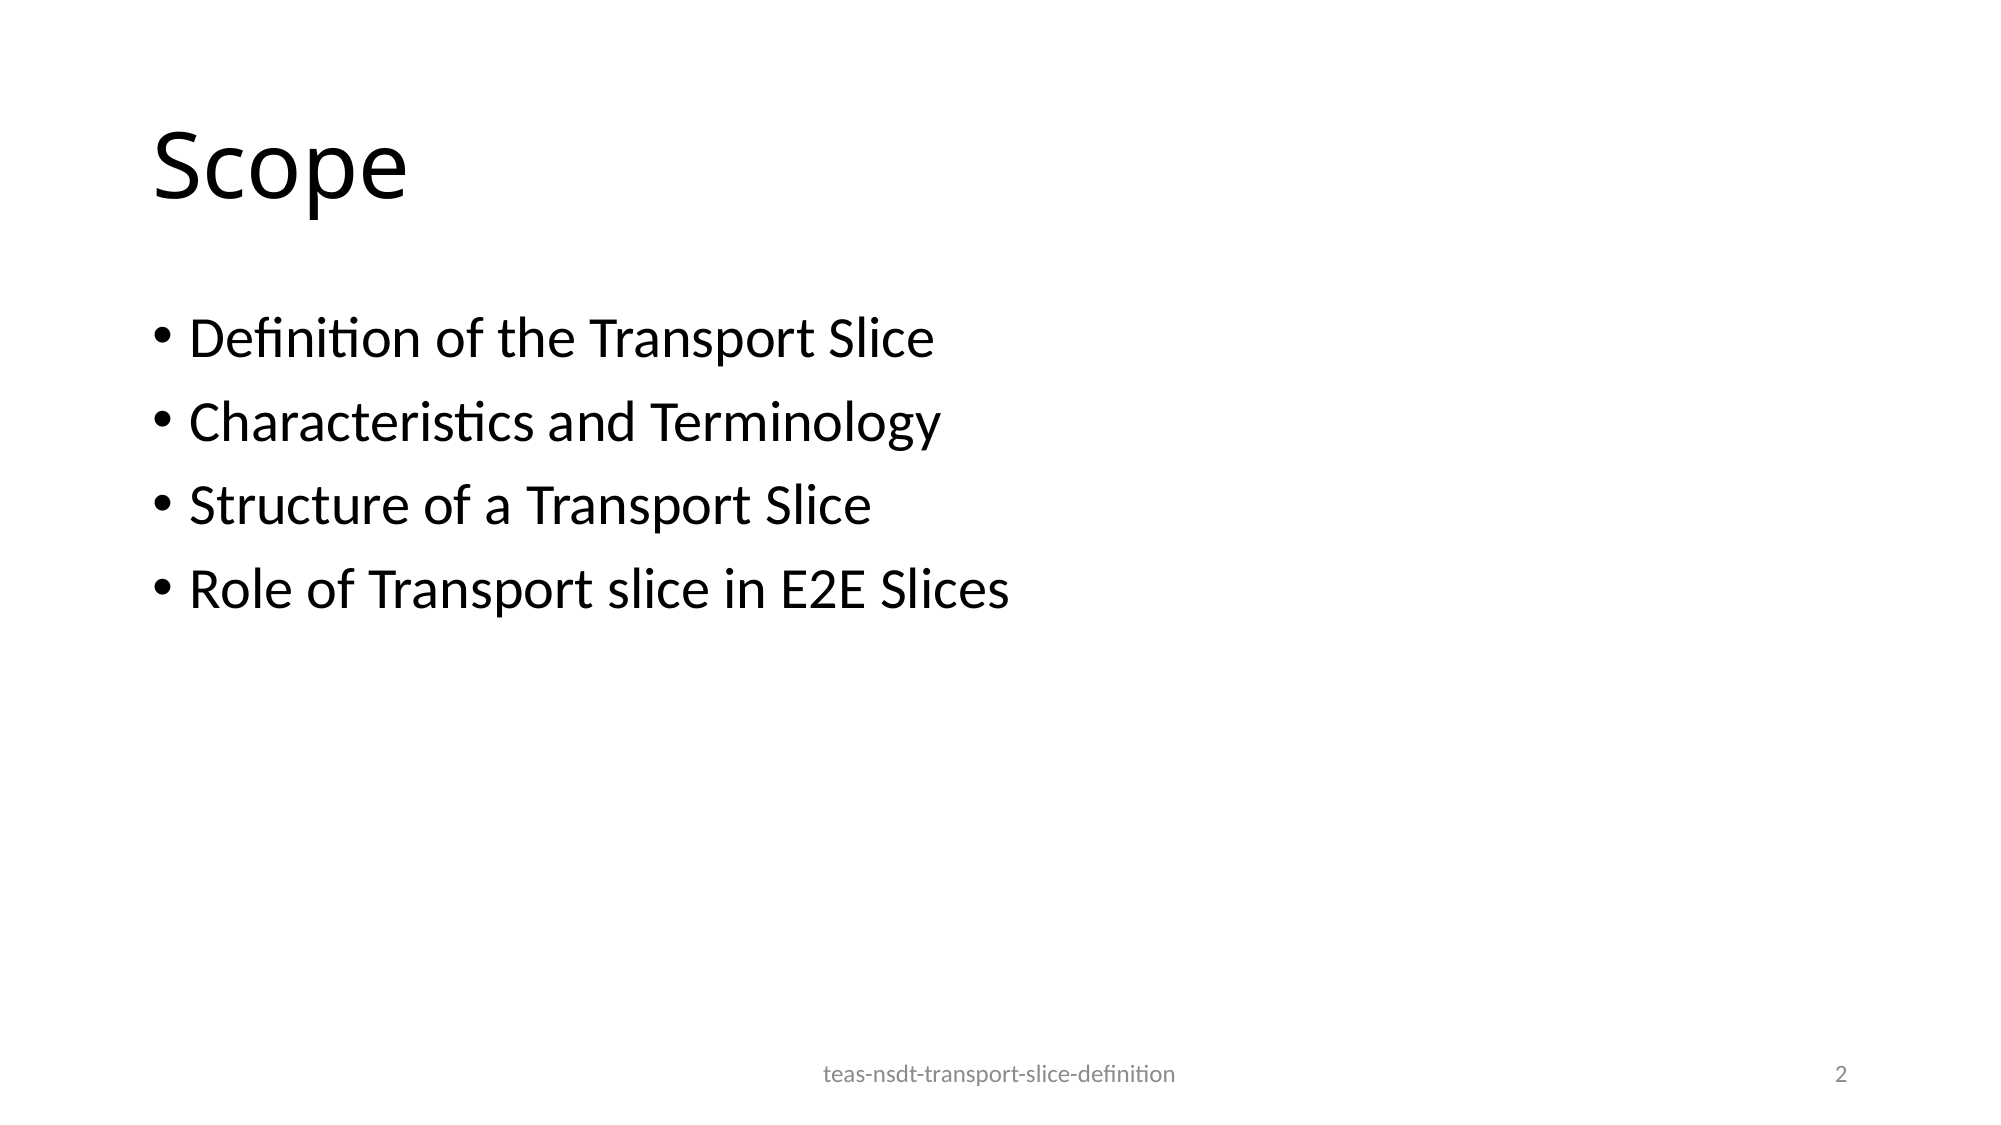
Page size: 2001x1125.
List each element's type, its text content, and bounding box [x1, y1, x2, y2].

title Scope [137, 59, 1863, 278]
list Definition of the Transport Slice Characteristics and Terminology Structure of a Transport Slice Role of Transport slice in E2E Slices [137, 299, 1312, 1014]
footer teas-nsdt-transport-slice-definition [662, 1042, 1338, 1103]
slide_number 2 [1412, 1042, 1863, 1103]
